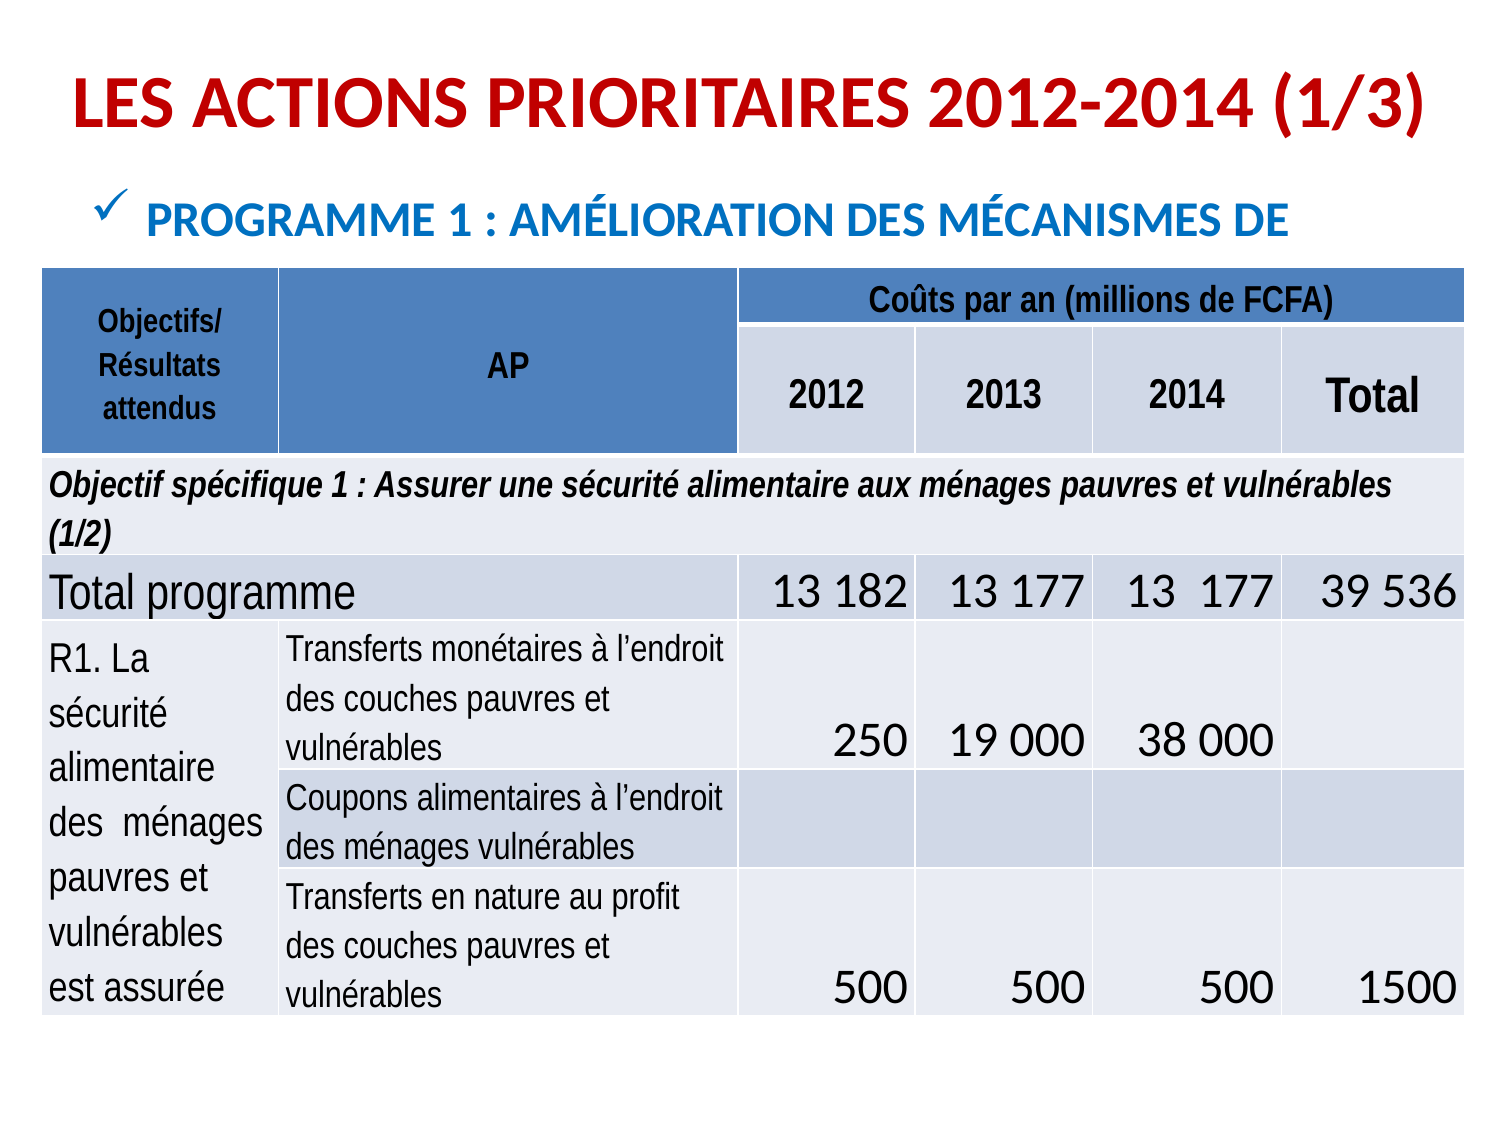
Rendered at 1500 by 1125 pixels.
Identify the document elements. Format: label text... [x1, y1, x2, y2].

table_cell 38 000 [1093, 621, 1281, 768]
table_cell Total programme [42, 555, 737, 619]
table_cell 13 177 [916, 555, 1092, 619]
table_header Objectifs/Résultats attendus [42, 268, 278, 453]
table_cell 39 536 [1282, 555, 1464, 619]
table_cell 13 177 [1093, 555, 1281, 619]
table_cell 1500 [1282, 869, 1464, 1015]
table_cell [739, 770, 914, 867]
table_header Coûts par an (millions de FCFA) [739, 268, 1464, 322]
table_cell Transferts en nature au profit des couches pauvres et vulnérables [279, 869, 737, 1015]
table_cell Objectif spécifique 1 : Assurer une sécurité alimentaire aux ménages pauvres et vulnérables (1/2) [42, 458, 1464, 554]
list Programme 1 : Amélioration des mécanismes de transferts sociaux pour les plus pauvres et les plus vulnérables ; [75, 172, 1425, 266]
table_cell R1. La sécurité alimentaire des ménages pauvres et vulnérables est assurée [42, 621, 278, 1015]
table_cell Total [1282, 327, 1464, 453]
table_cell 2013 [916, 327, 1092, 453]
table_cell 2012 [739, 327, 914, 453]
table_cell 500 [1093, 869, 1281, 1015]
table_cell 2014 [1093, 327, 1281, 453]
table_cell 250 [739, 621, 914, 768]
table_cell [1093, 770, 1281, 867]
table_cell [916, 770, 1092, 867]
table_cell [1282, 621, 1464, 768]
table_cell 19 000 [916, 621, 1092, 768]
title LES ACTIONS PRIORITAIRES 2012-2014 (1/3) [0, 45, 1500, 149]
table_cell Coupons alimentaires à l’endroit des ménages vulnérables [279, 770, 737, 867]
table_cell [1282, 770, 1464, 867]
table_cell Transferts monétaires à l’endroit des couches pauvres et vulnérables [279, 621, 737, 768]
table_header AP [279, 268, 737, 453]
table_cell 500 [916, 869, 1092, 1015]
table_cell 13 182 [739, 555, 914, 619]
table_cell 500 [739, 869, 914, 1015]
